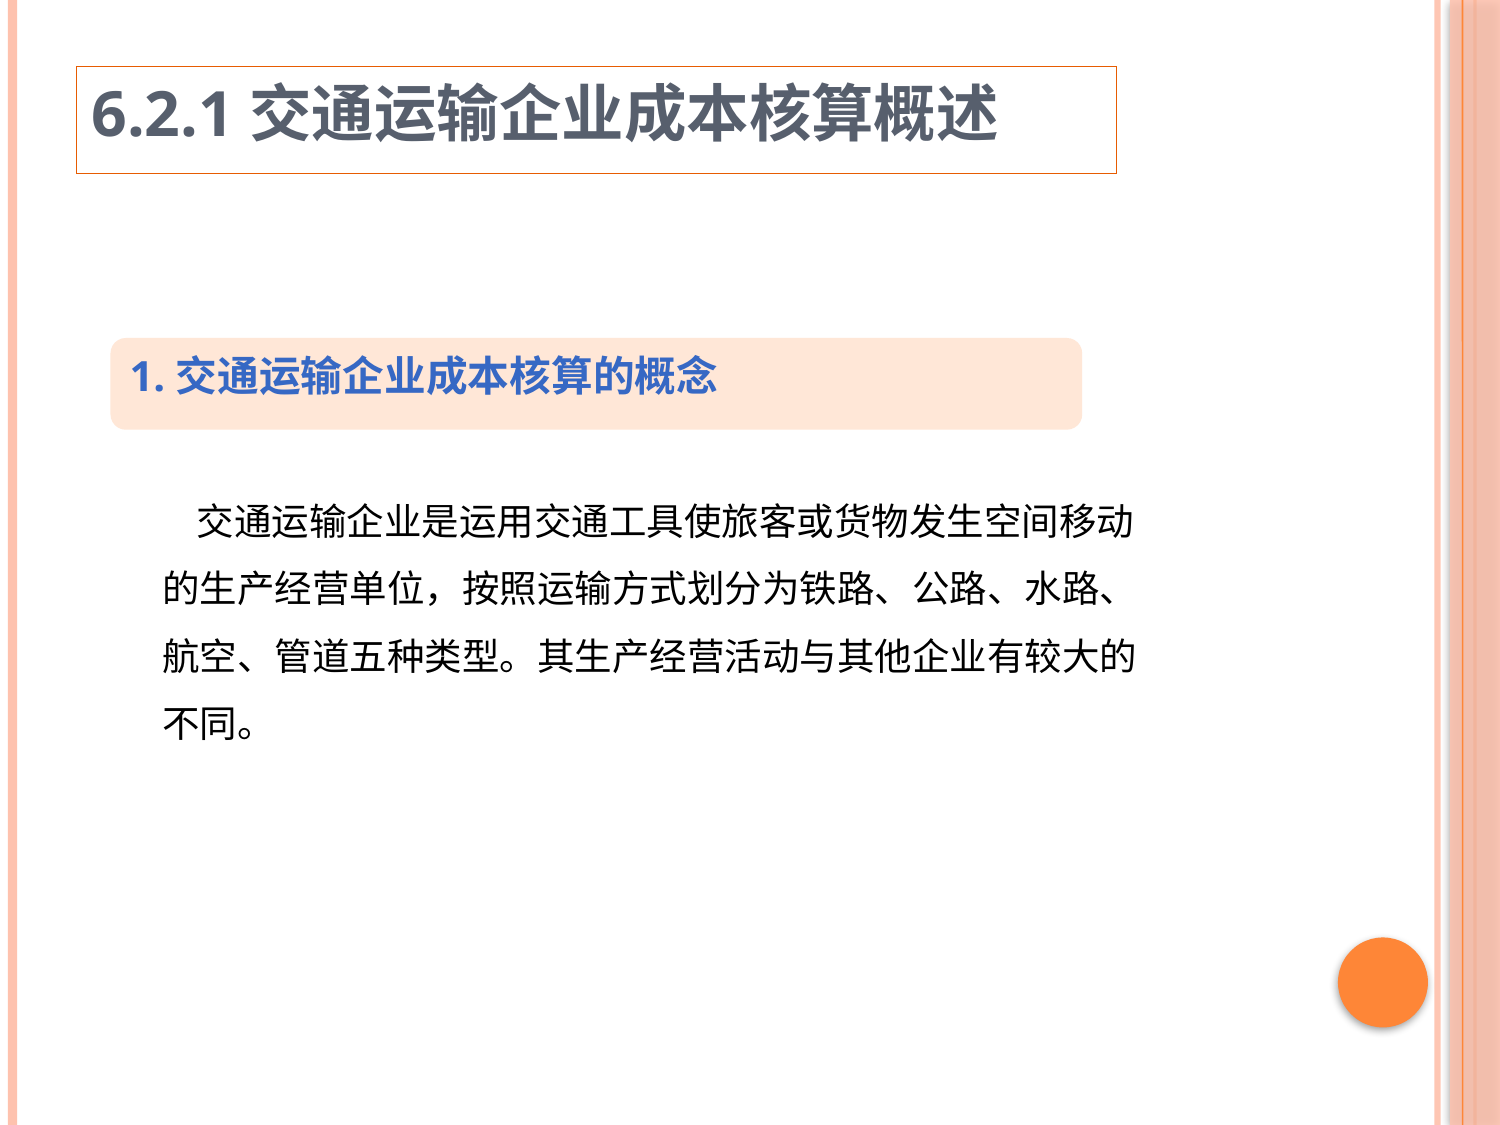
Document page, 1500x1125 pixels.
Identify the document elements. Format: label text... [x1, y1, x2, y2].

text_box 1.交通运输企业成本核算的概念 [110, 337, 1083, 430]
text_box 交通运输企业是运用交通工具使旅客或货物发生空间移动的生产经营单位，按照运输方式划分为铁路、公路、水路、航空、管道五种类型。其生产经营活动与其他企业有较大的不同。 [147, 467, 1186, 753]
text_box 6.2.1交通运输企业成本核算概述 [76, 66, 1117, 174]
